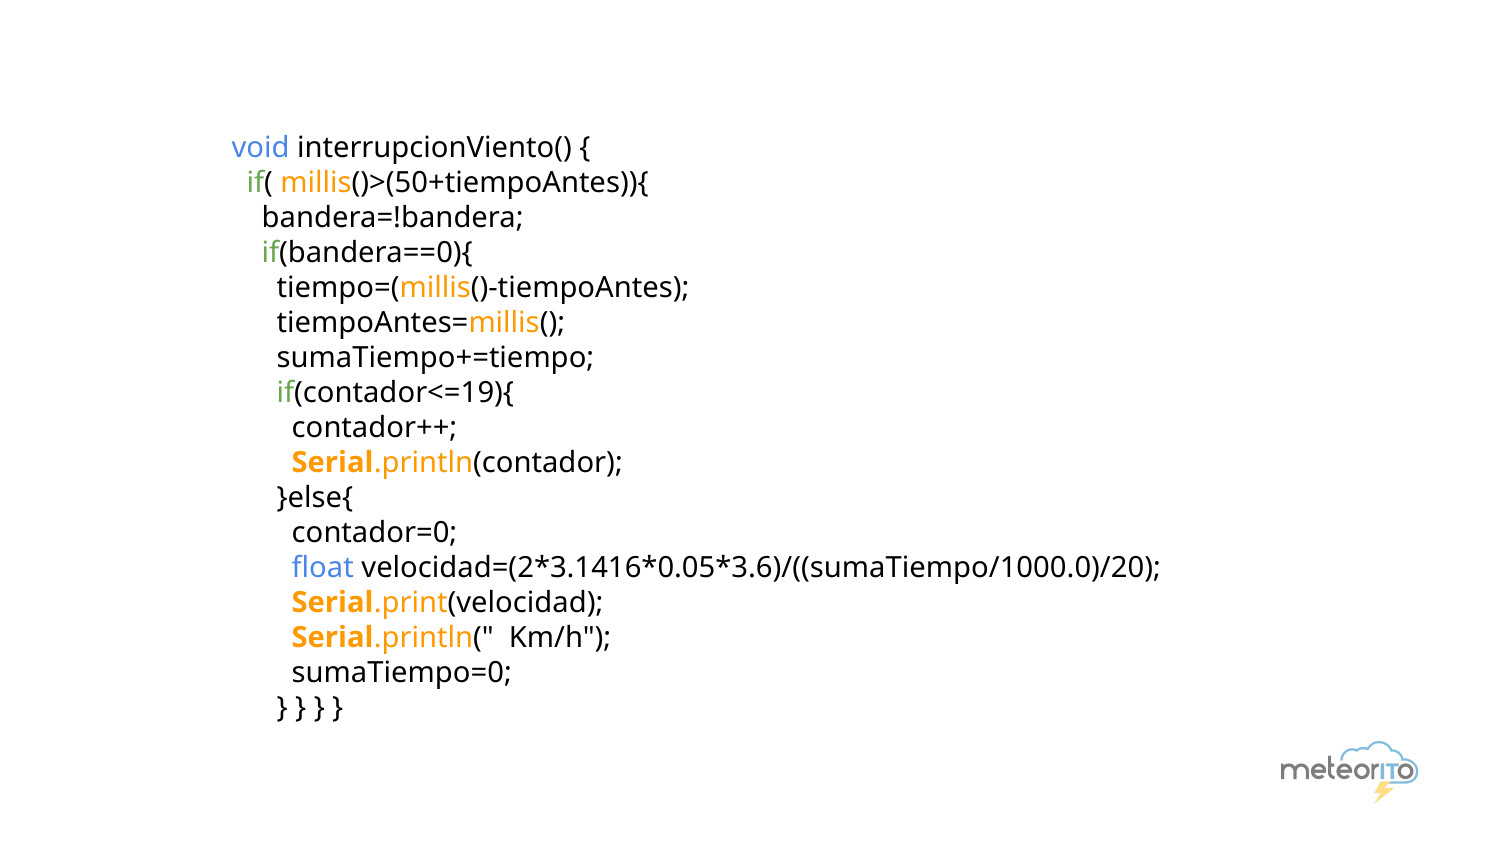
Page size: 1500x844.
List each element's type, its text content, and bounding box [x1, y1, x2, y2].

title void interrupcionViento() { if( millis()>(50+tiempoAntes)){ bandera=!bandera; if(bandera==0){ tiempo=(millis()-tiempoAntes); tiempoAntes=millis(); sumaTiempo+=tiempo; if(contador<=19){ contador++; Serial.println(contador); }else{ contador=0; float velocidad=(2*3.1416*0.05*3.6)/((sumaTiempo/1000.0)/20); Serial.print(velocidad); Serial.println(" Km/h"); sumaTiempo=0; } } } } [216, 113, 1258, 773]
